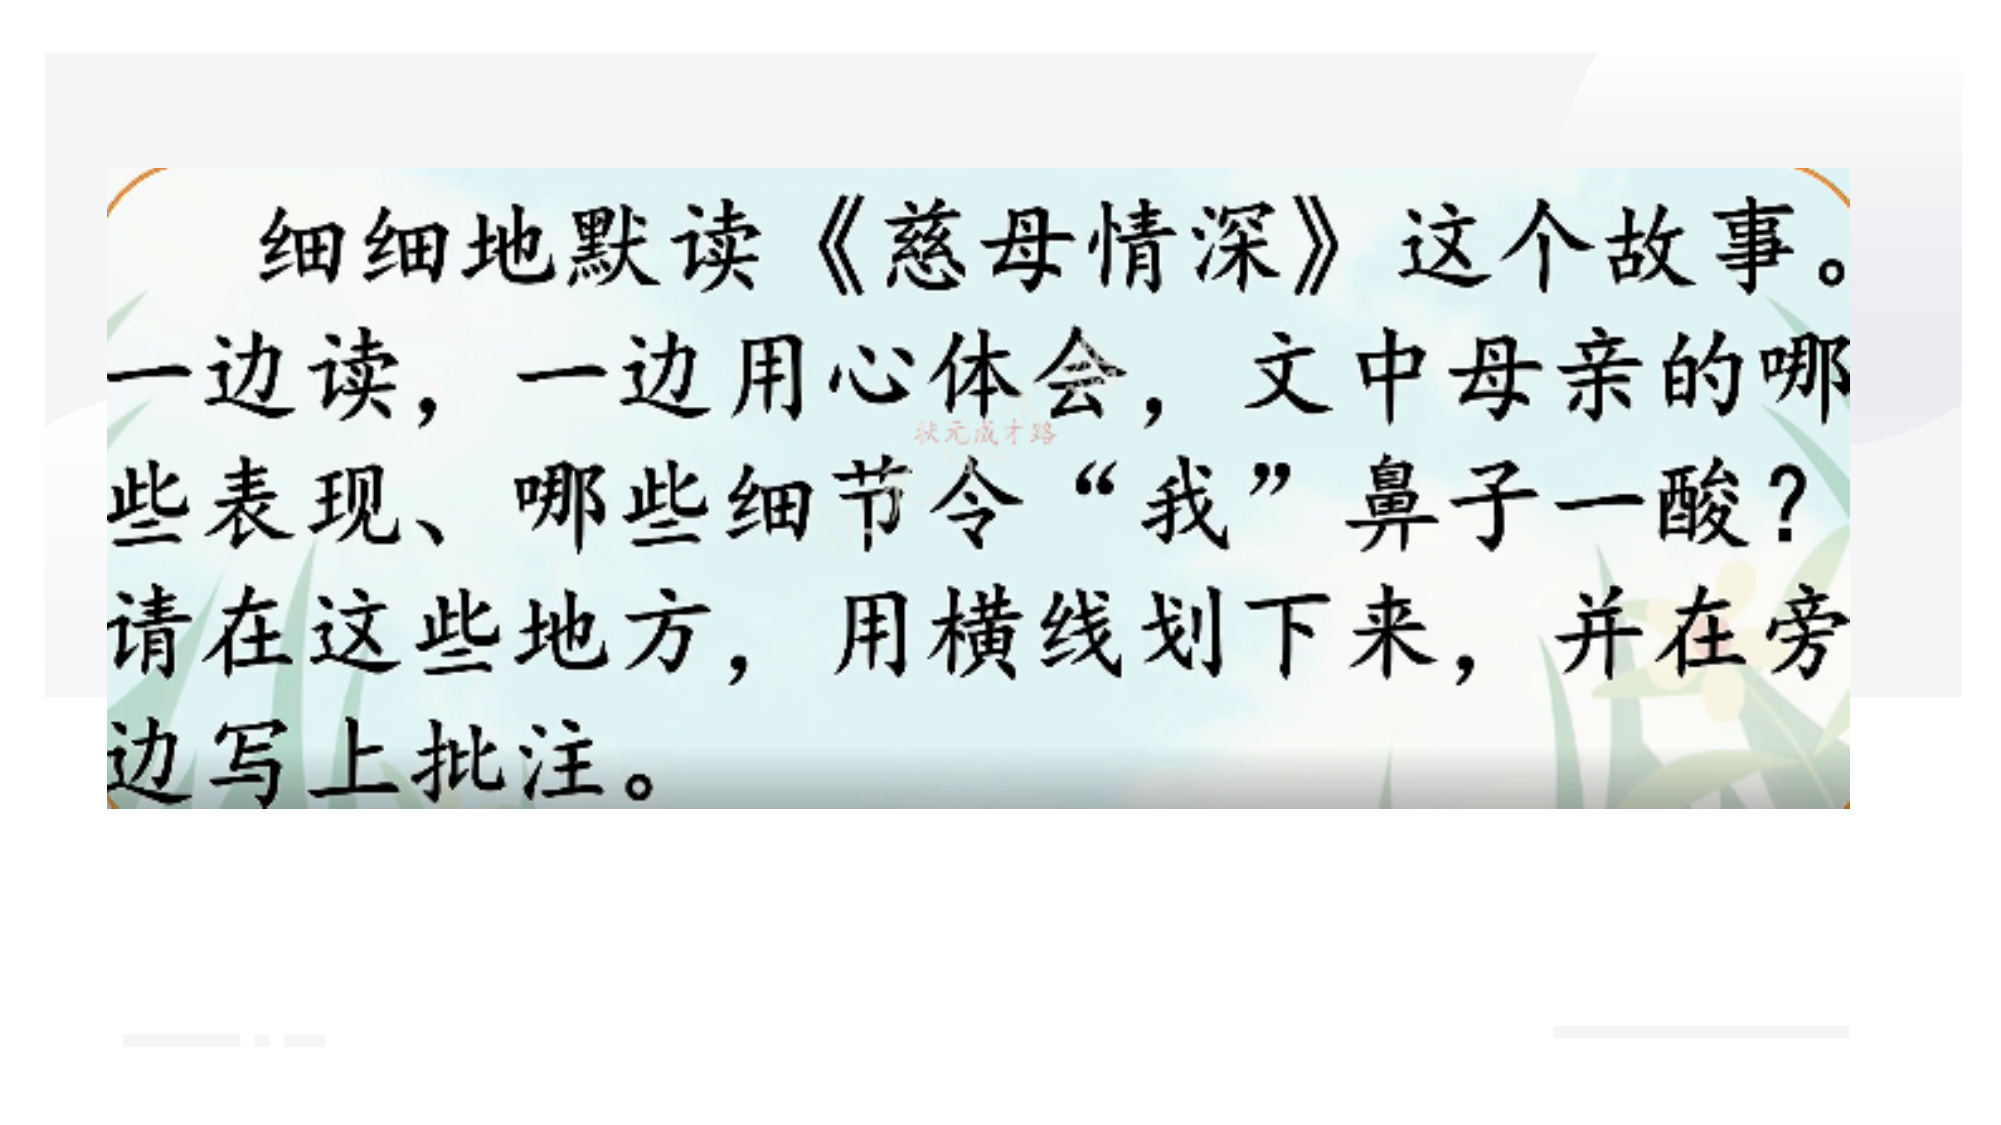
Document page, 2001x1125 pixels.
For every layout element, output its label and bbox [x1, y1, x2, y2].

picture [107, 168, 1850, 809]
